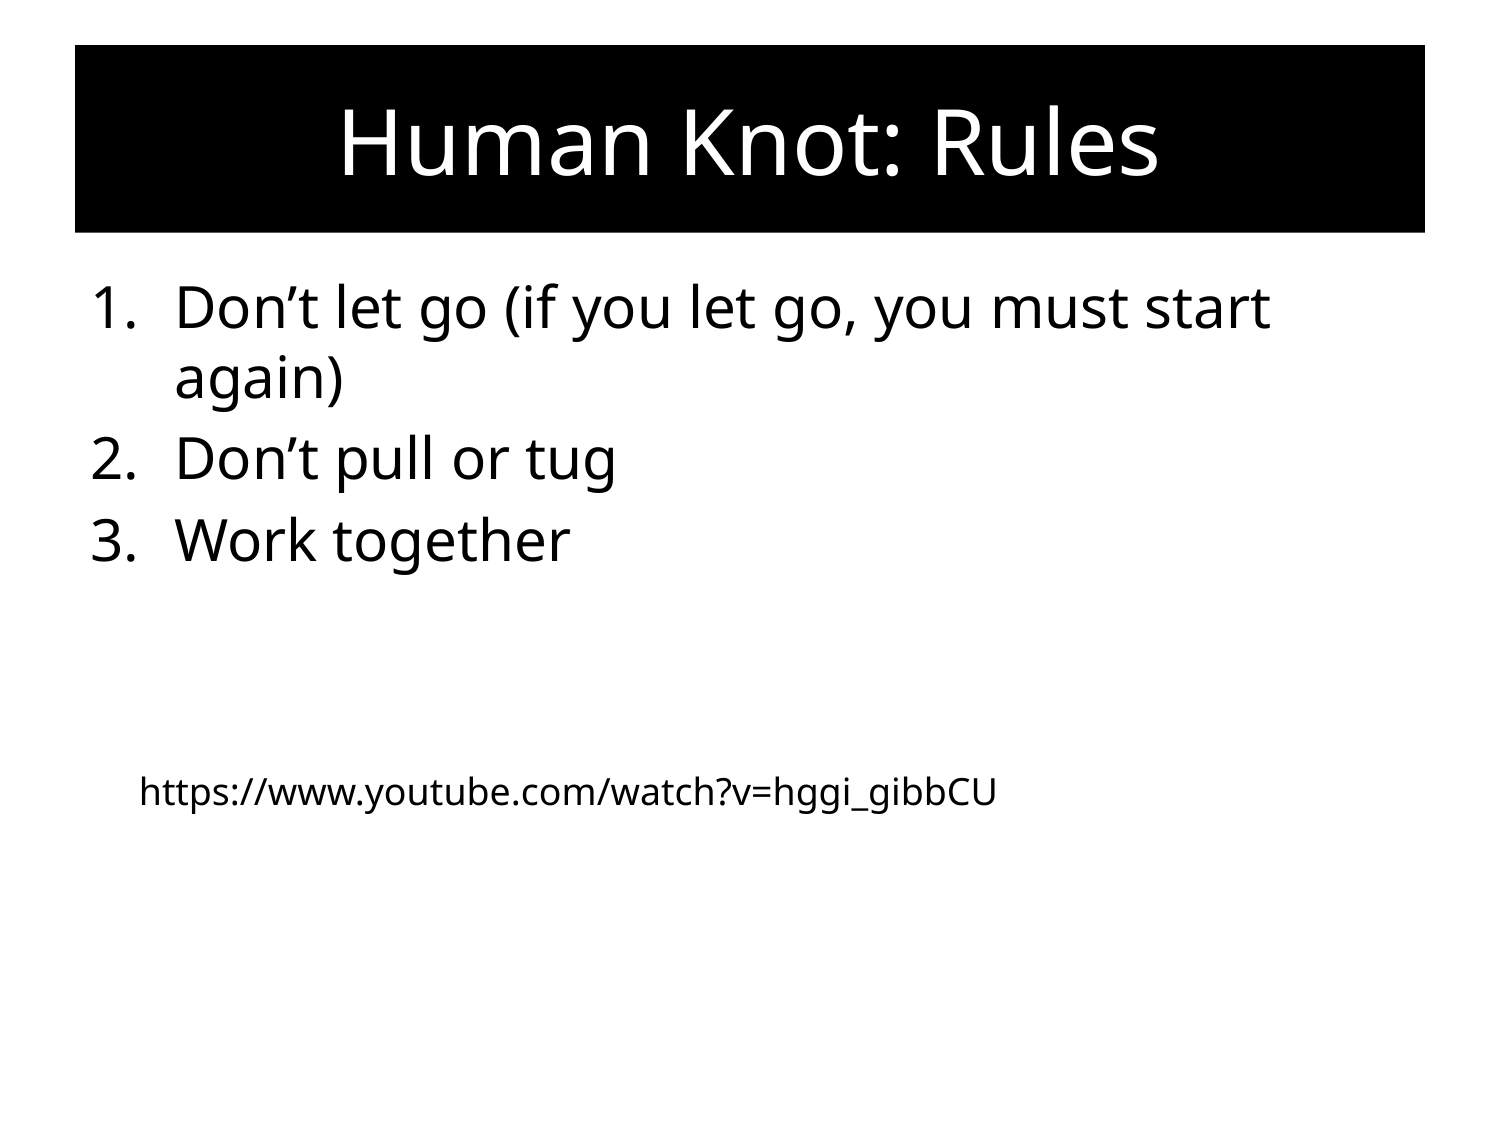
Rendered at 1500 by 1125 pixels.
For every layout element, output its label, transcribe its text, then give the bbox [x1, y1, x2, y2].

text_box https://www.youtube.com/watch?v=hggi_gibbCU [123, 760, 1034, 821]
list Don’t let go (if you let go, you must start again) Don’t pull or tug Work together [75, 262, 1424, 1005]
title Human Knot: Rules [75, 45, 1425, 233]
